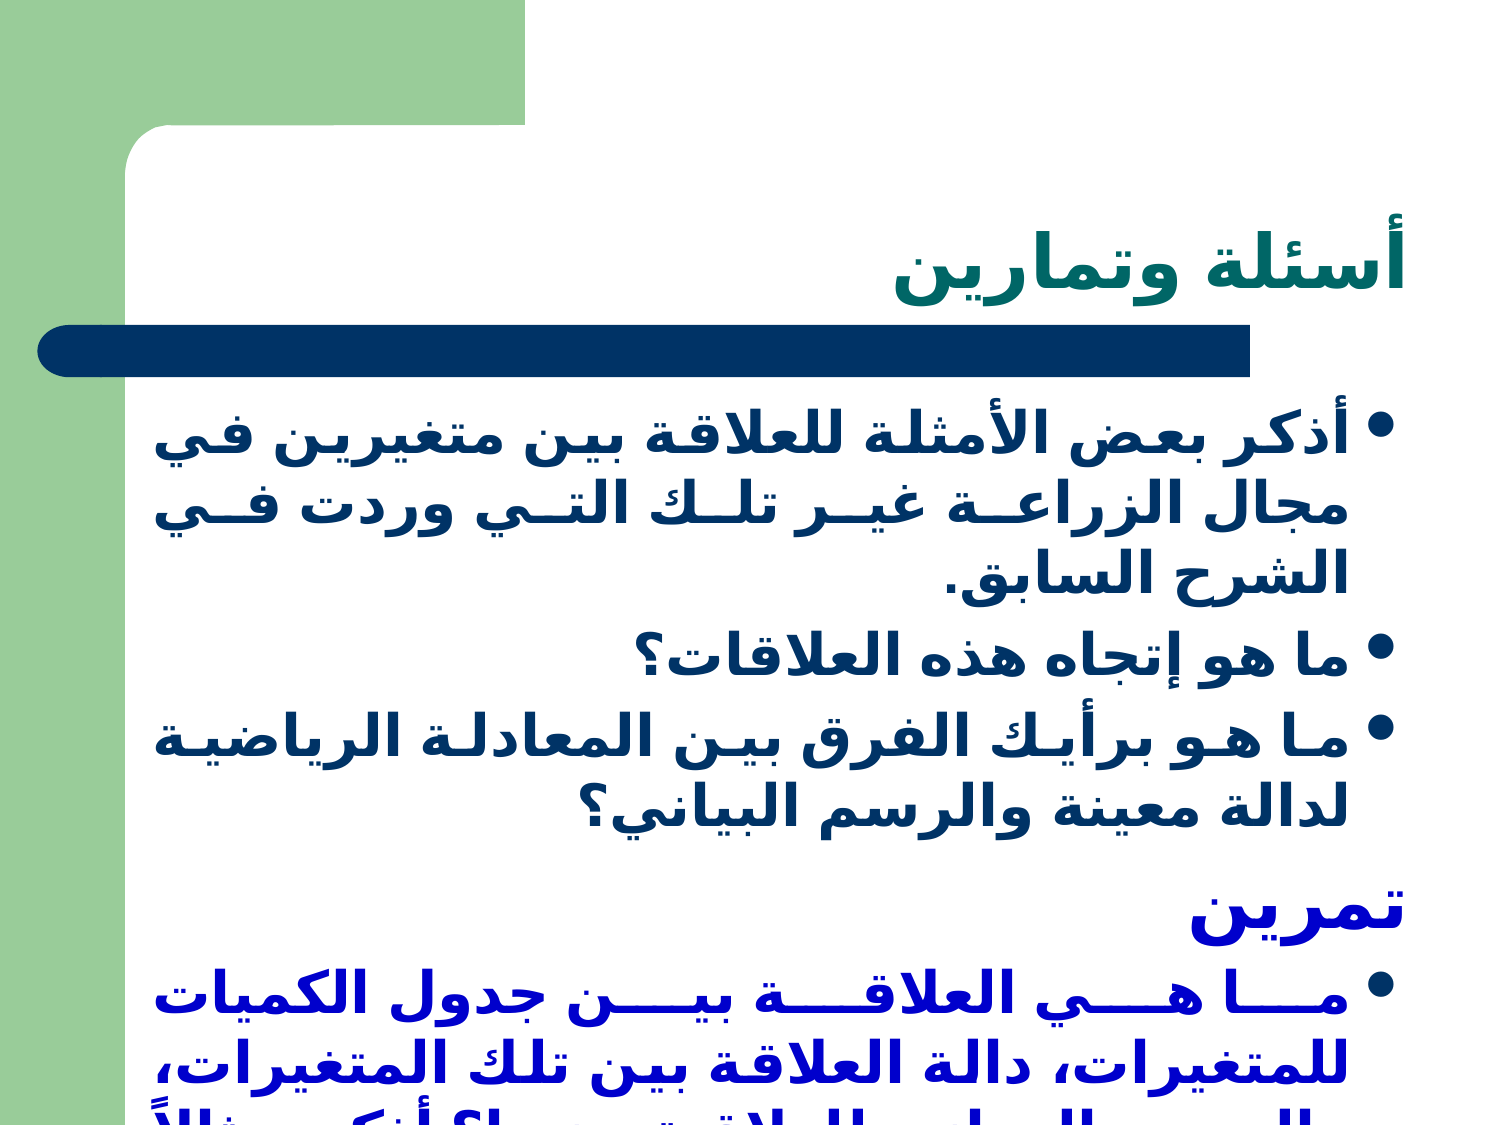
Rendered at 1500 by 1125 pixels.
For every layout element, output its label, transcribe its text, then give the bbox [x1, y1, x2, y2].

title أسئلة وتمارين [124, 124, 1426, 313]
list أذكر بعض الأمثلة للعلاقة بين متغيرين في مجال الزراعة غير تلك التي وردت في الشرح السابق. ما هو إتجاه هذه العلاقات؟ ما هو برأيك الفرق بين المعادلة الرياضية لدالة معينة والرسم البياني؟ تمرين ما هي العلاقة بين جدول الكميات للمتغيرات، دالة العلاقة بين تلك المتغيرات، والرسم البياني للعلاقة بينها؟ أذكر مثالاً لذلك. [137, 387, 1424, 1059]
